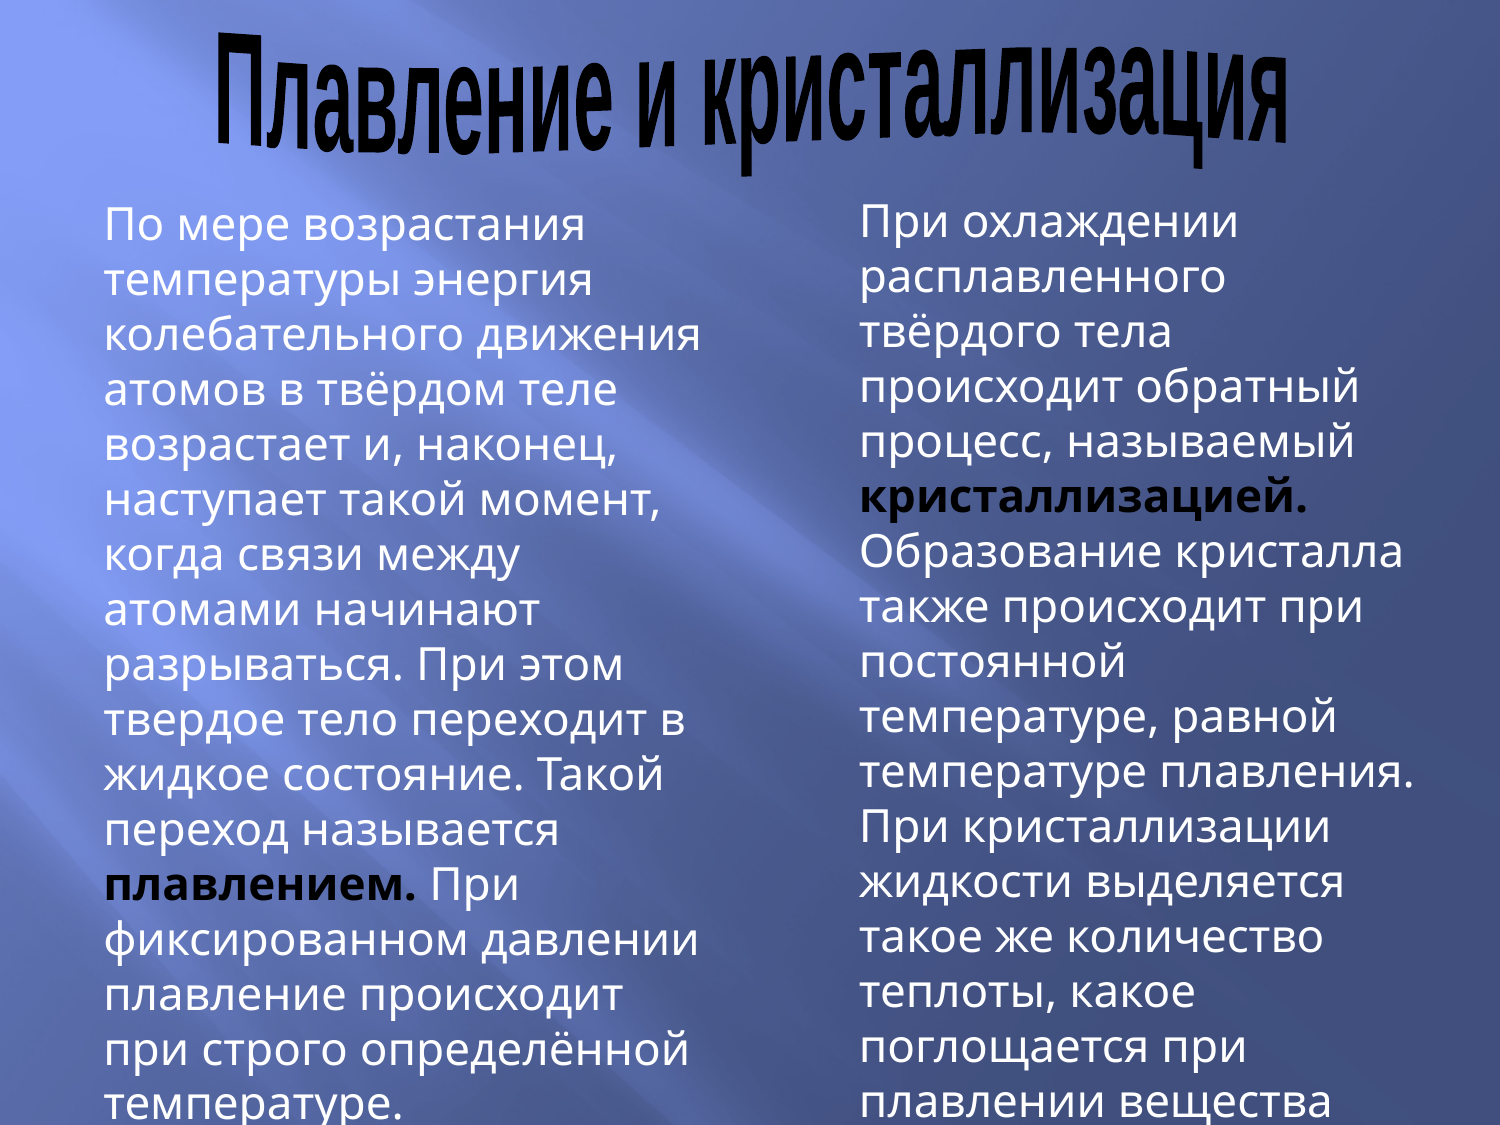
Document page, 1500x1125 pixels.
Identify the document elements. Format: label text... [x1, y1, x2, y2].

text_box При охлаждении расплавленного твёрдого тела происходит обратный процесс, называемый кристаллизацией. Образование кристалла также происходит при постоянной температуре, равной температуре плавления. При кристаллизации жидкости выделяется такое же количество теплоты, какое поглощается при плавлении вещества той же массы. [844, 184, 1435, 1125]
text_box По мере возрастания температуры энергия колебательного движения атомов в твёрдом теле возрастает и, наконец, наступает такой момент, когда связи между атомами начинают разрываться. При этом твердое тело переходит в жидкое состояние. Такой переход называется плавлением. При фиксированном давлении плавление происходит при строго определённой температуре. [88, 187, 727, 1125]
